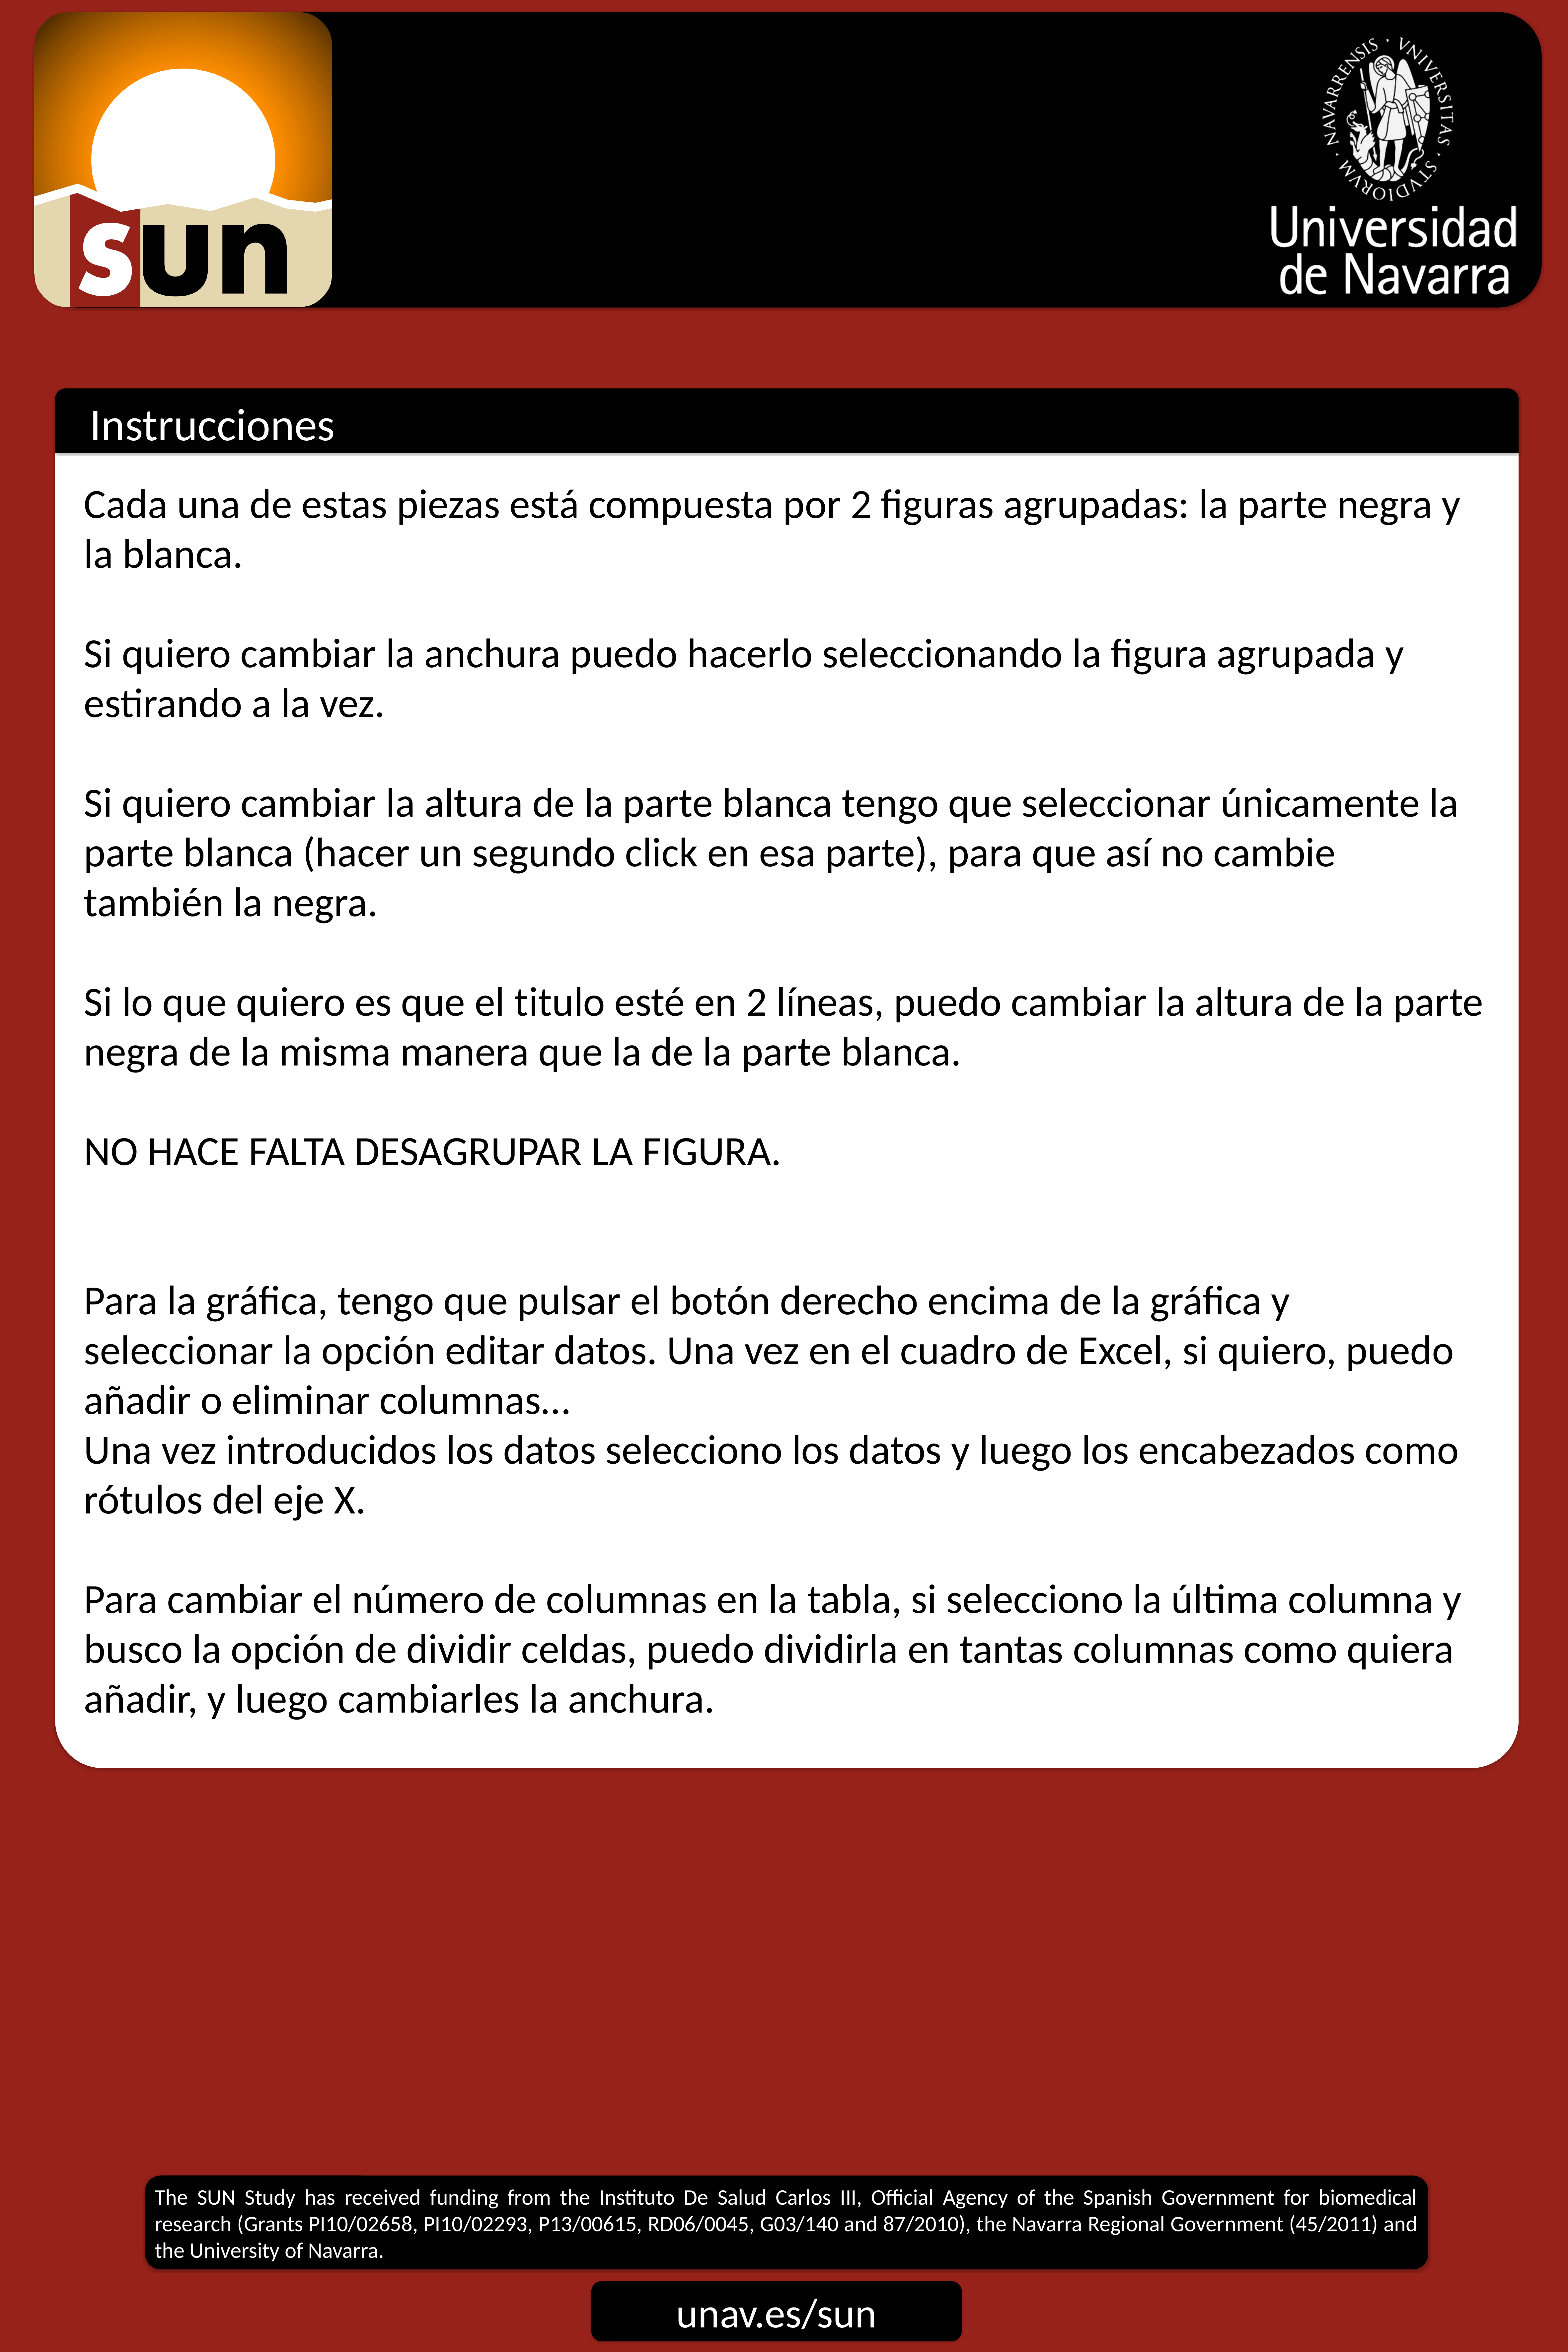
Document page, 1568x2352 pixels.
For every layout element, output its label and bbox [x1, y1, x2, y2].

text_box [55, 388, 1519, 1768]
picture [1242, 11, 1536, 307]
picture [34, 12, 332, 307]
